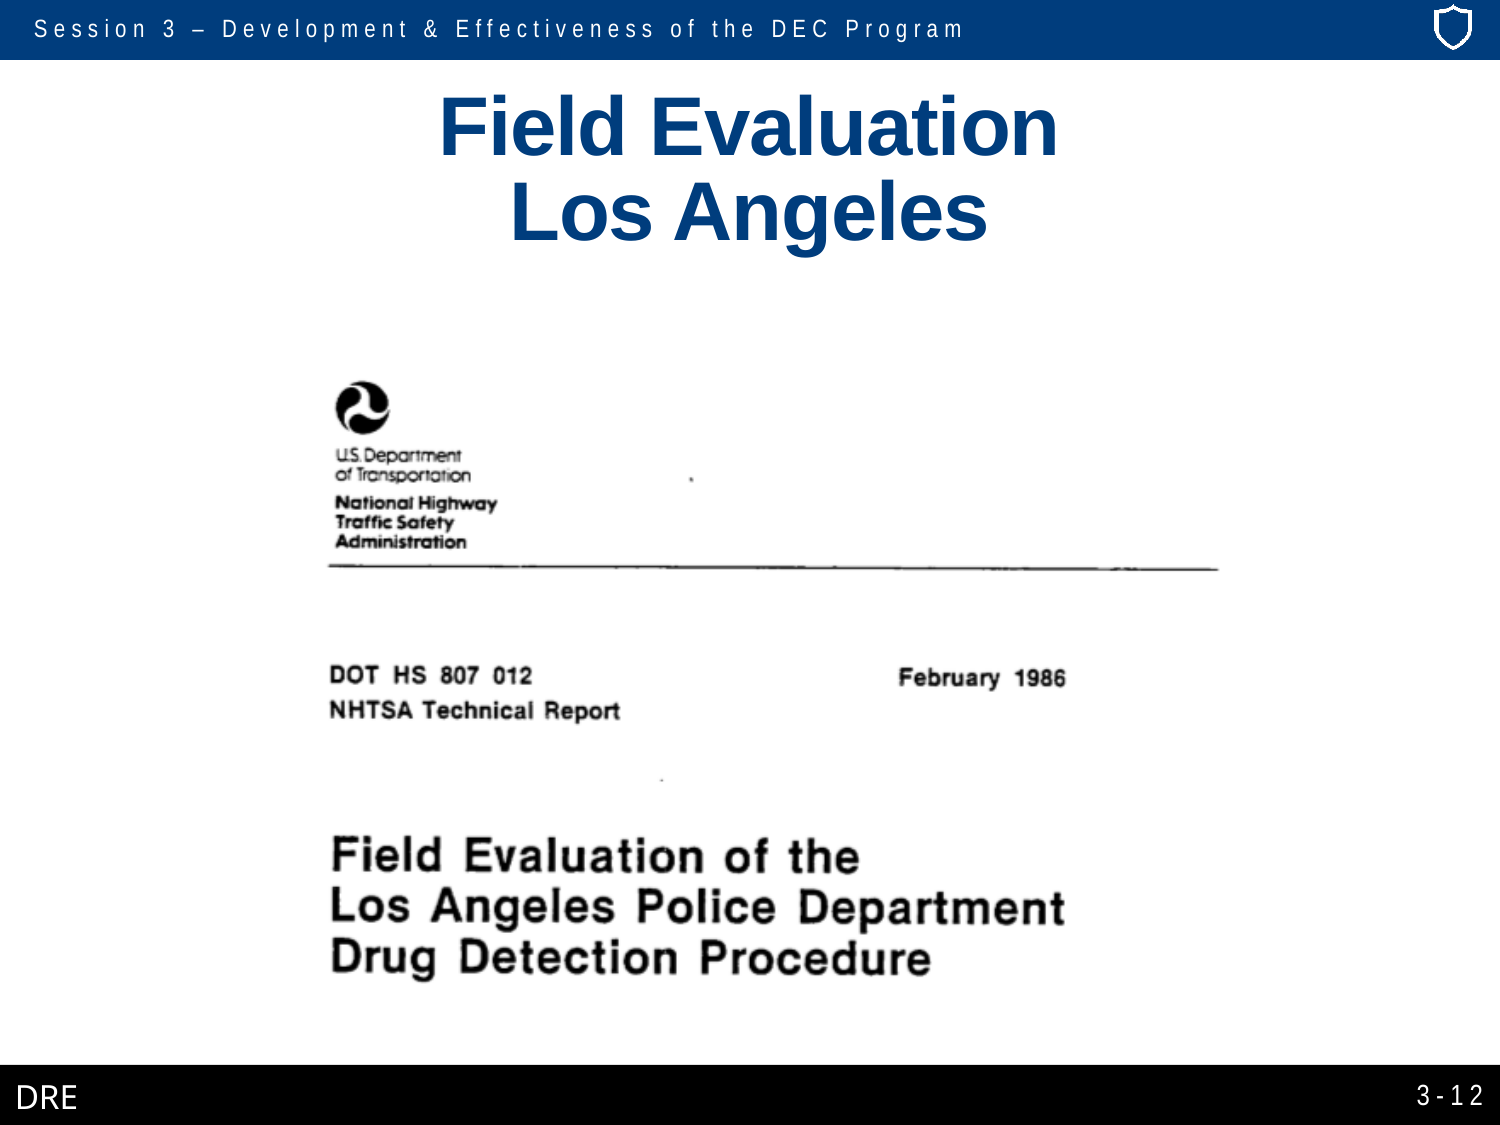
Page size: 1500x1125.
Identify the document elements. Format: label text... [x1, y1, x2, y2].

picture [1434, 4, 1472, 50]
slide_number 3-12 [1218, 1063, 1499, 1124]
picture [248, 317, 1252, 1024]
title Field Evaluation Los Angeles [75, 75, 1425, 265]
